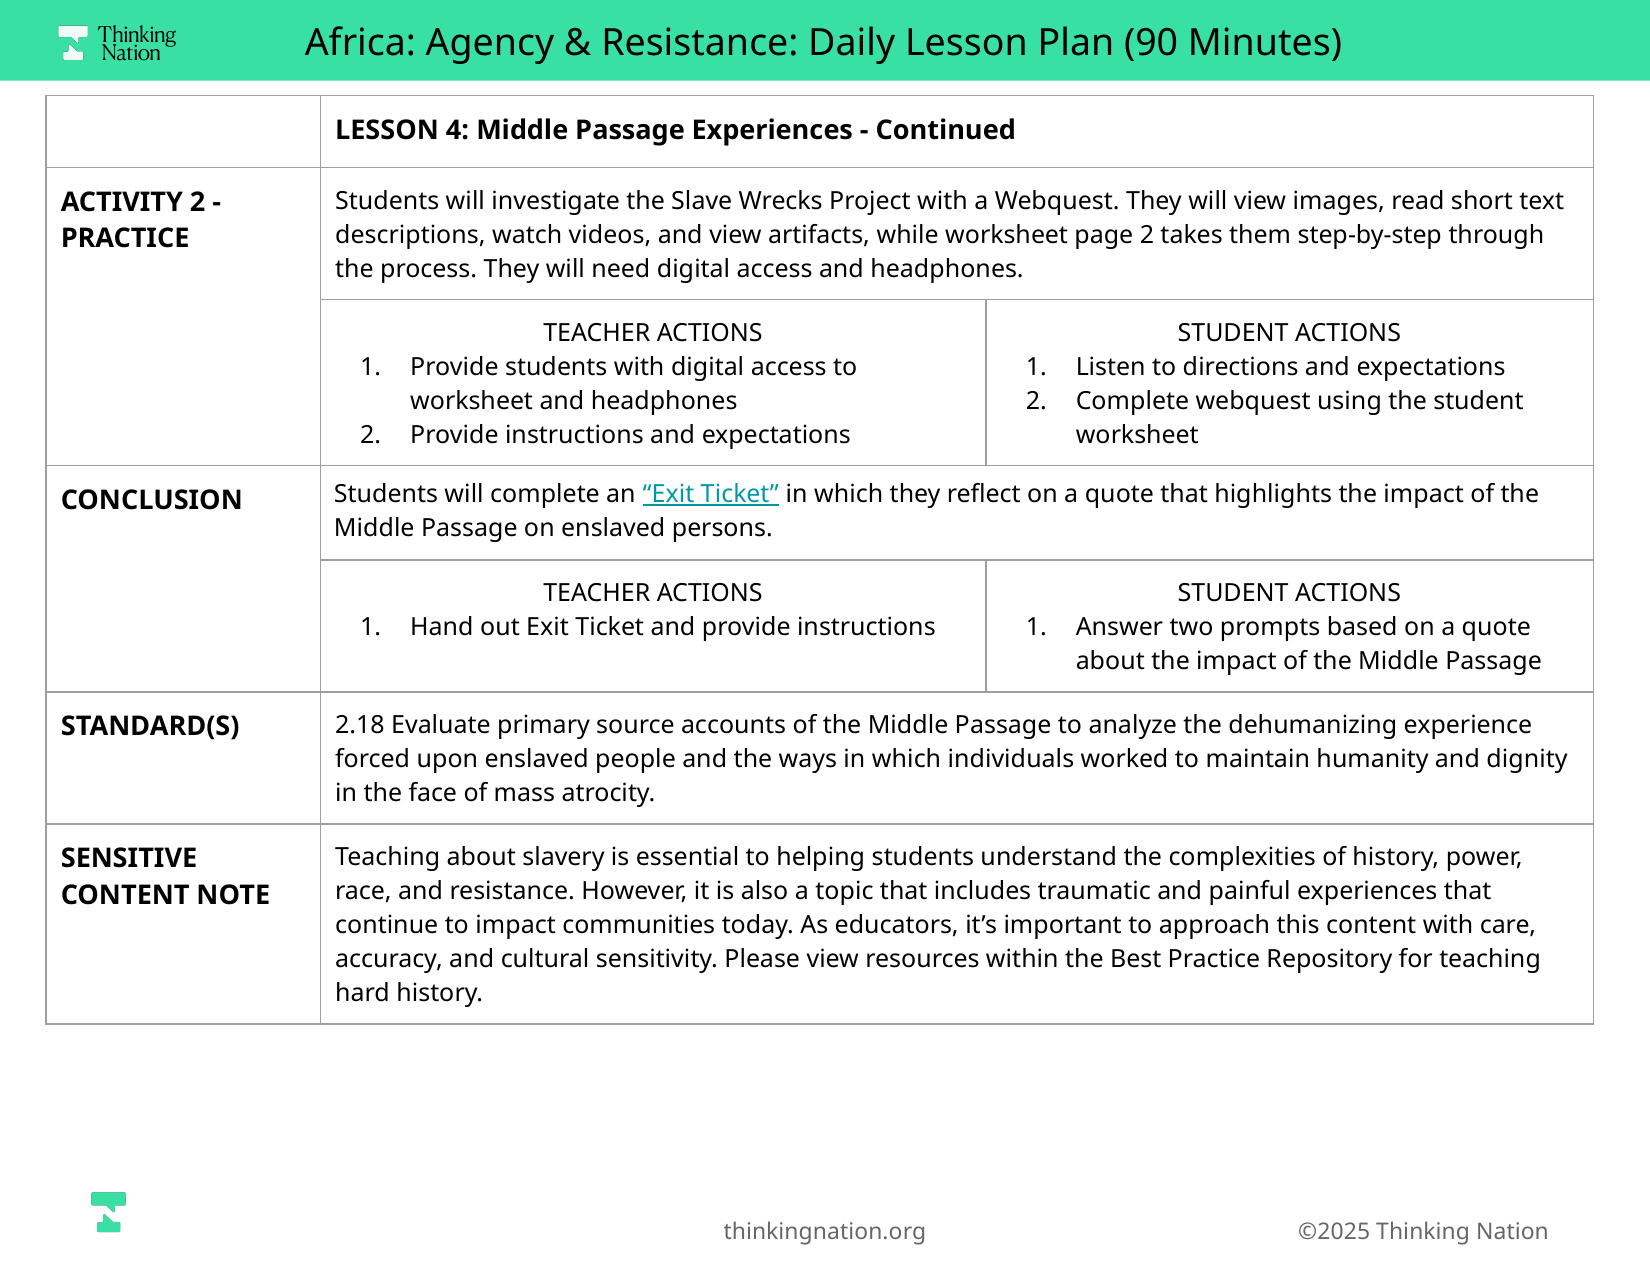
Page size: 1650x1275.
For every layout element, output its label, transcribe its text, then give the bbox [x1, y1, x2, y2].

table_cell Teaching about slavery is essential to helping students understand the complexities of history, power, race, and resistance. However, it is also a topic that includes traumatic and painful experiences that continue to impact communities today. As educators, it’s important to approach this content with care, accuracy, and cultural sensitivity. Please view resources within the Best Practice Repository for teaching hard history. [321, 825, 1593, 1023]
table_cell CONCLUSION [47, 466, 320, 691]
table_cell STANDARD(S) [47, 693, 320, 823]
table_cell TEACHER ACTIONS Hand out Exit Ticket and provide instructions [321, 561, 985, 691]
table_header LESSON 4: Middle Passage Experiences - Continued [321, 96, 1593, 167]
table_cell 2.18 Evaluate primary source accounts of the Middle Passage to analyze the dehumanizing experience forced upon enslaved people and the ways in which individuals worked to maintain humanity and dignity in the face of mass atrocity. [321, 693, 1593, 823]
table_cell Students will investigate the Slave Wrecks Project with a Webquest. They will view images, read short text descriptions, watch videos, and view artifacts, while worksheet page 2 takes them step-by-step through the process. They will need digital access and headphones. [321, 168, 1593, 299]
picture [45, 14, 180, 85]
table_cell ACTIVITY 2 - PRACTICE [47, 168, 320, 465]
text_box Africa: Agency & Resistance: Daily Lesson Plan (90 Minutes) [0, 0, 1650, 81]
table_cell STUDENT ACTIONS Listen to directions and expectations Complete webquest using the student worksheet [987, 300, 1593, 465]
text_box thinkingnation.org [629, 1200, 1021, 1240]
table_header [47, 96, 320, 167]
picture [80, 1184, 136, 1240]
table_cell Students will complete an “Exit Ticket” in which they reflect on a quote that highlights the impact of the Middle Passage on enslaved persons. [321, 466, 1593, 559]
text_box ©2025 Thinking Nation [1174, 1200, 1566, 1240]
table_cell SENSITIVE CONTENT NOTE [47, 825, 320, 1023]
table_cell TEACHER ACTIONS Provide students with digital access to worksheet and headphones Provide instructions and expectations [321, 300, 985, 465]
table_cell STUDENT ACTIONS Answer two prompts based on a quote about the impact of the Middle Passage [987, 561, 1593, 691]
